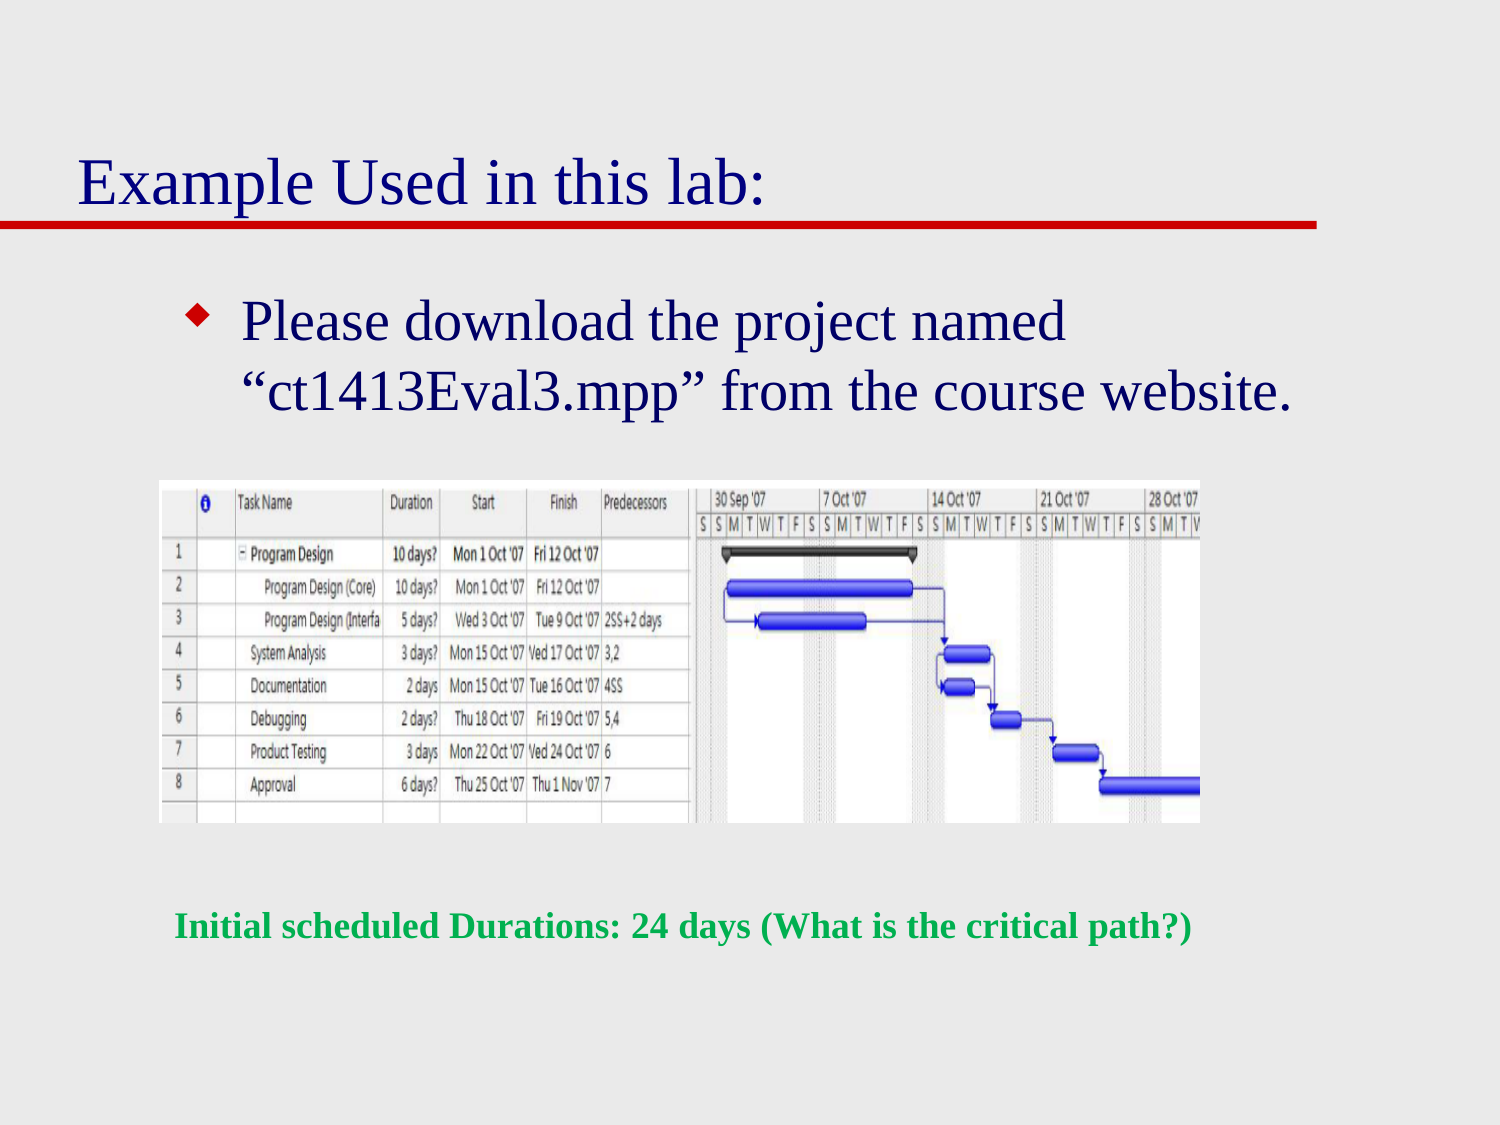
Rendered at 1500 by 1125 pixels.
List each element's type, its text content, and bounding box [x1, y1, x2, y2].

list Please download the project named “ct1413Eval3.mpp” from the course website. [169, 274, 1438, 951]
title Example Used in this lab: [62, 43, 1338, 226]
text_box Initial scheduled Durations: 24 days (What is the critical path?) [159, 893, 1247, 953]
picture [159, 480, 1200, 823]
